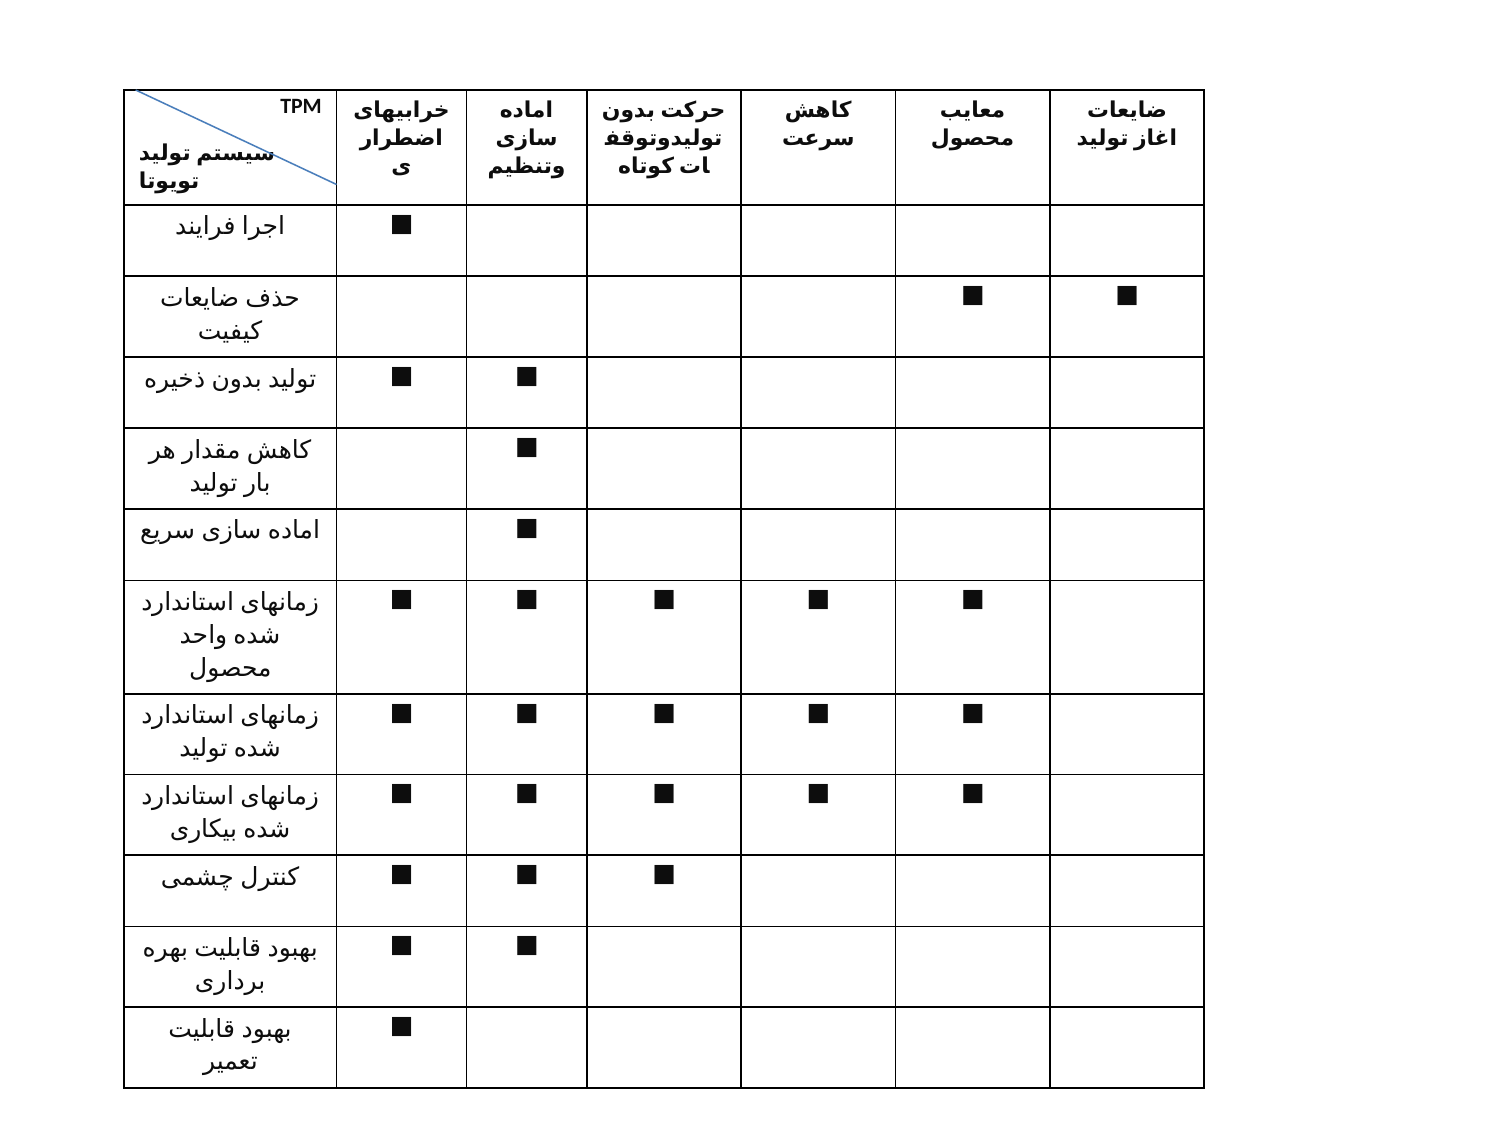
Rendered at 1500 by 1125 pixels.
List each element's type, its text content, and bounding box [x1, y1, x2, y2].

table_cell [742, 510, 895, 580]
table_cell [1051, 429, 1203, 508]
table_cell [467, 206, 586, 275]
table_cell ■ [337, 1008, 466, 1087]
table_cell کنترل چشمی [125, 856, 336, 926]
table_cell [588, 358, 740, 427]
footer www.jozve.org [512, 1042, 988, 1103]
table_cell [467, 277, 586, 356]
table_cell [1051, 856, 1203, 926]
table_cell حذف ضایعات کیفیت [125, 277, 336, 356]
table_cell ■ [742, 775, 895, 854]
table_cell [588, 927, 740, 1006]
table_cell [742, 429, 895, 508]
table_cell ■ [588, 775, 740, 854]
table_cell ■ [742, 695, 895, 774]
table_cell ■ [467, 856, 586, 926]
table_cell بهبود قابلیت بهره برداری [125, 927, 336, 1006]
table_cell [337, 277, 466, 356]
table_header حرکت بدون تولیدوتوقفات کوتاه [588, 91, 740, 204]
table_cell [742, 856, 895, 926]
table_cell ■ [467, 927, 586, 1006]
table_cell ■ [467, 358, 586, 427]
table_cell [896, 856, 1049, 926]
table_cell زمانهای استاندارد شده واحد محصول [125, 581, 336, 693]
table_cell ■ [467, 695, 586, 774]
table_cell [742, 927, 895, 1006]
table_cell بهبود قابلیت تعمیر [125, 1008, 336, 1087]
table_cell ■ [896, 581, 1049, 693]
table_cell [742, 206, 895, 275]
table_cell [896, 206, 1049, 275]
table_cell ■ [1051, 277, 1203, 356]
table_cell [1051, 695, 1203, 774]
table_cell [896, 429, 1049, 508]
table_cell ■ [588, 581, 740, 693]
table_cell ■ [588, 695, 740, 774]
table_cell [1051, 927, 1203, 1006]
table_cell زمانهای استاندارد شده تولید [125, 695, 336, 774]
table_cell زمانهای استاندارد شده بیکاری [125, 775, 336, 854]
table_cell ■ [337, 358, 466, 427]
table_cell ■ [588, 856, 740, 926]
table_cell ■ [337, 206, 466, 275]
table_cell [588, 510, 740, 580]
table_cell [588, 277, 740, 356]
table_cell ■ [337, 856, 466, 926]
table_cell [1051, 358, 1203, 427]
table_cell ■ [467, 775, 586, 854]
table_cell ■ [896, 775, 1049, 854]
table_cell ■ [467, 429, 586, 508]
table_cell [588, 1008, 740, 1042]
table_header کاهش سرعت [742, 91, 895, 204]
table_header TPM سیستم تولید تویوتا [125, 91, 336, 204]
table_cell ■ [896, 277, 1049, 356]
table_cell [896, 1008, 1049, 1087]
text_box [135, 89, 337, 185]
table_cell ■ [467, 581, 586, 693]
table_cell ■ [337, 775, 466, 854]
table_cell [1051, 510, 1203, 580]
table_header ضایعات اغاز تولید [1051, 91, 1203, 204]
table_cell [896, 358, 1049, 427]
table_cell اجرا فرایند [125, 206, 336, 275]
table_cell ■ [337, 581, 466, 693]
table_cell [467, 1008, 586, 1087]
table_cell ■ [337, 695, 466, 774]
table_cell ■ [742, 581, 895, 693]
table_cell [742, 358, 895, 427]
table_cell ■ [467, 510, 586, 580]
table_cell [1051, 206, 1203, 275]
table_header معایب محصول [896, 91, 1049, 204]
table_cell [337, 429, 466, 508]
table_header اماده سازی وتنظیم [467, 91, 586, 204]
table_cell [588, 206, 740, 275]
table_cell ■ [337, 927, 466, 1006]
table_cell [896, 510, 1049, 580]
table_cell [1051, 1008, 1203, 1087]
table_cell [1051, 775, 1203, 854]
table_cell [1051, 581, 1203, 693]
table_cell تولید بدون ذخیره [125, 358, 336, 427]
table_cell [742, 1008, 895, 1042]
table_cell [337, 510, 466, 580]
table_cell ■ [896, 695, 1049, 774]
table_cell [588, 429, 740, 508]
table_cell [742, 277, 895, 356]
table_cell کاهش مقدار هر بار تولید [125, 429, 336, 508]
table_header خرابیهای اضطراری [337, 91, 466, 204]
table_cell [896, 927, 1049, 1006]
table_cell اماده سازی سریع [125, 510, 336, 580]
